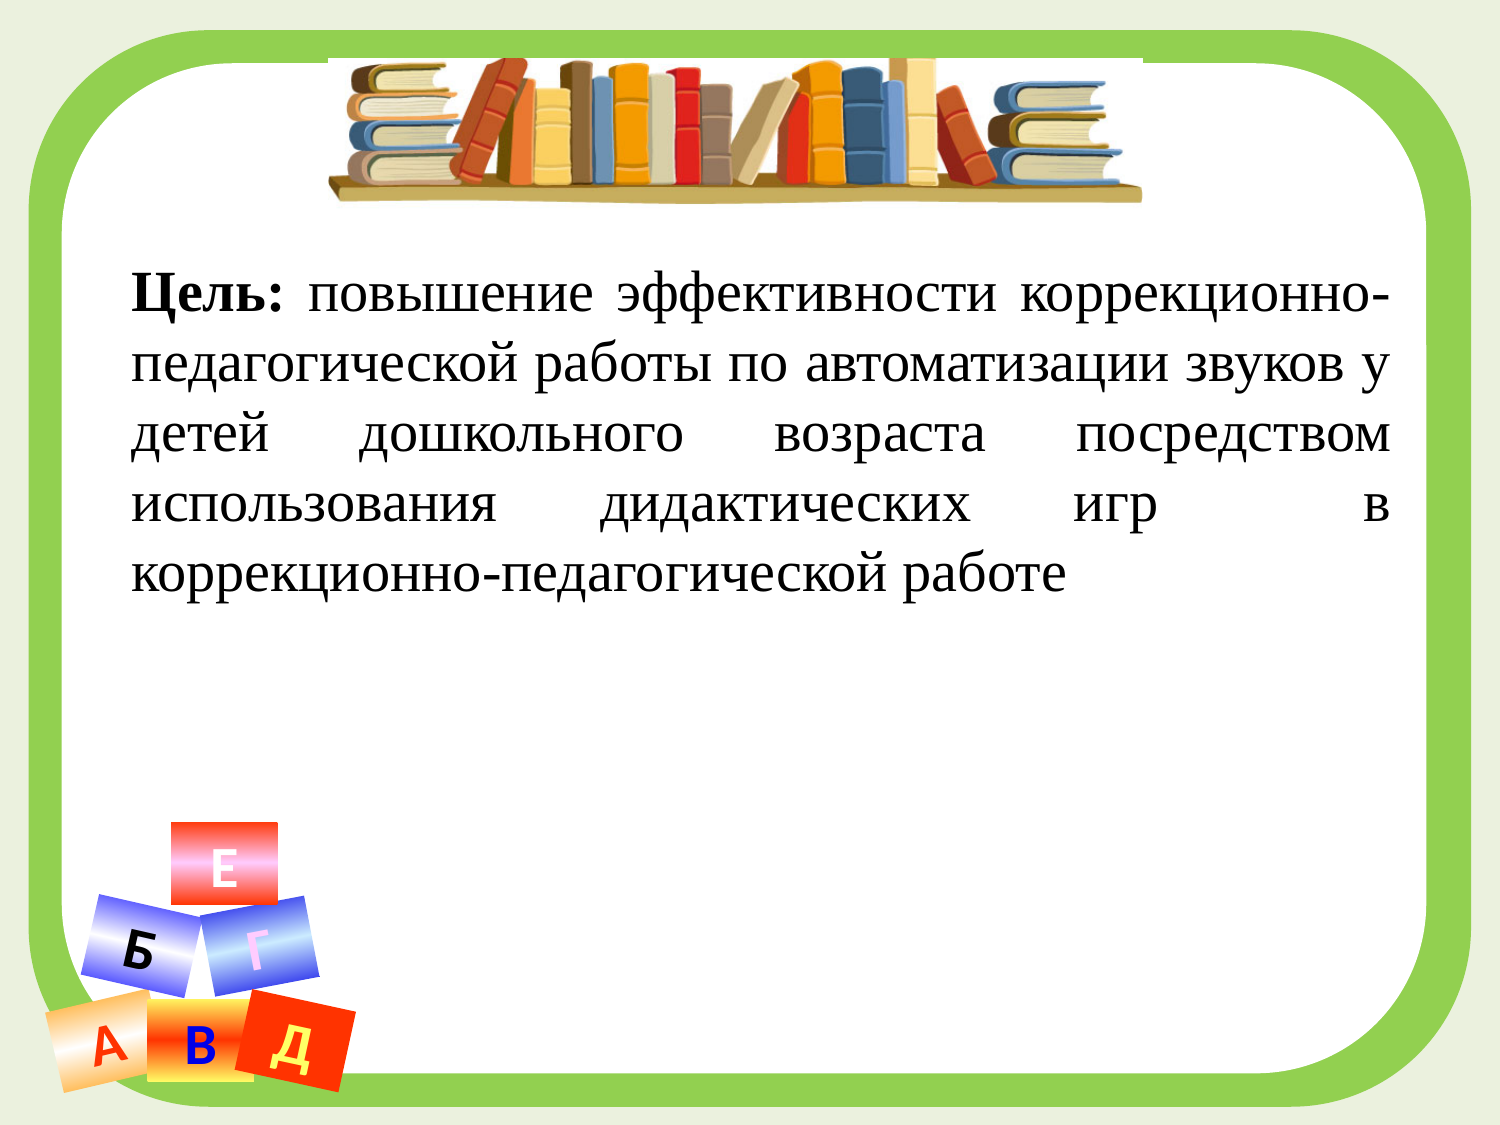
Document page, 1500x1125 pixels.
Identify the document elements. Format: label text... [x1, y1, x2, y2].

text_box А [45, 989, 151, 1093]
text_box Д [234, 989, 356, 1093]
picture [327, 58, 1144, 223]
text_box [29, 30, 1471, 1106]
text_box Е [171, 822, 278, 905]
text_box В [147, 999, 254, 1082]
text_box Г [199, 895, 320, 997]
text_box Б [80, 894, 201, 999]
text_box Цель: повышение эффективности коррекционно-педагогической работы по автоматизации звуков у детей дошкольного возраста посредством использования дидактических игр в коррекционно-педагогической работе [117, 246, 1407, 611]
text_box [64, 66, 1424, 1071]
